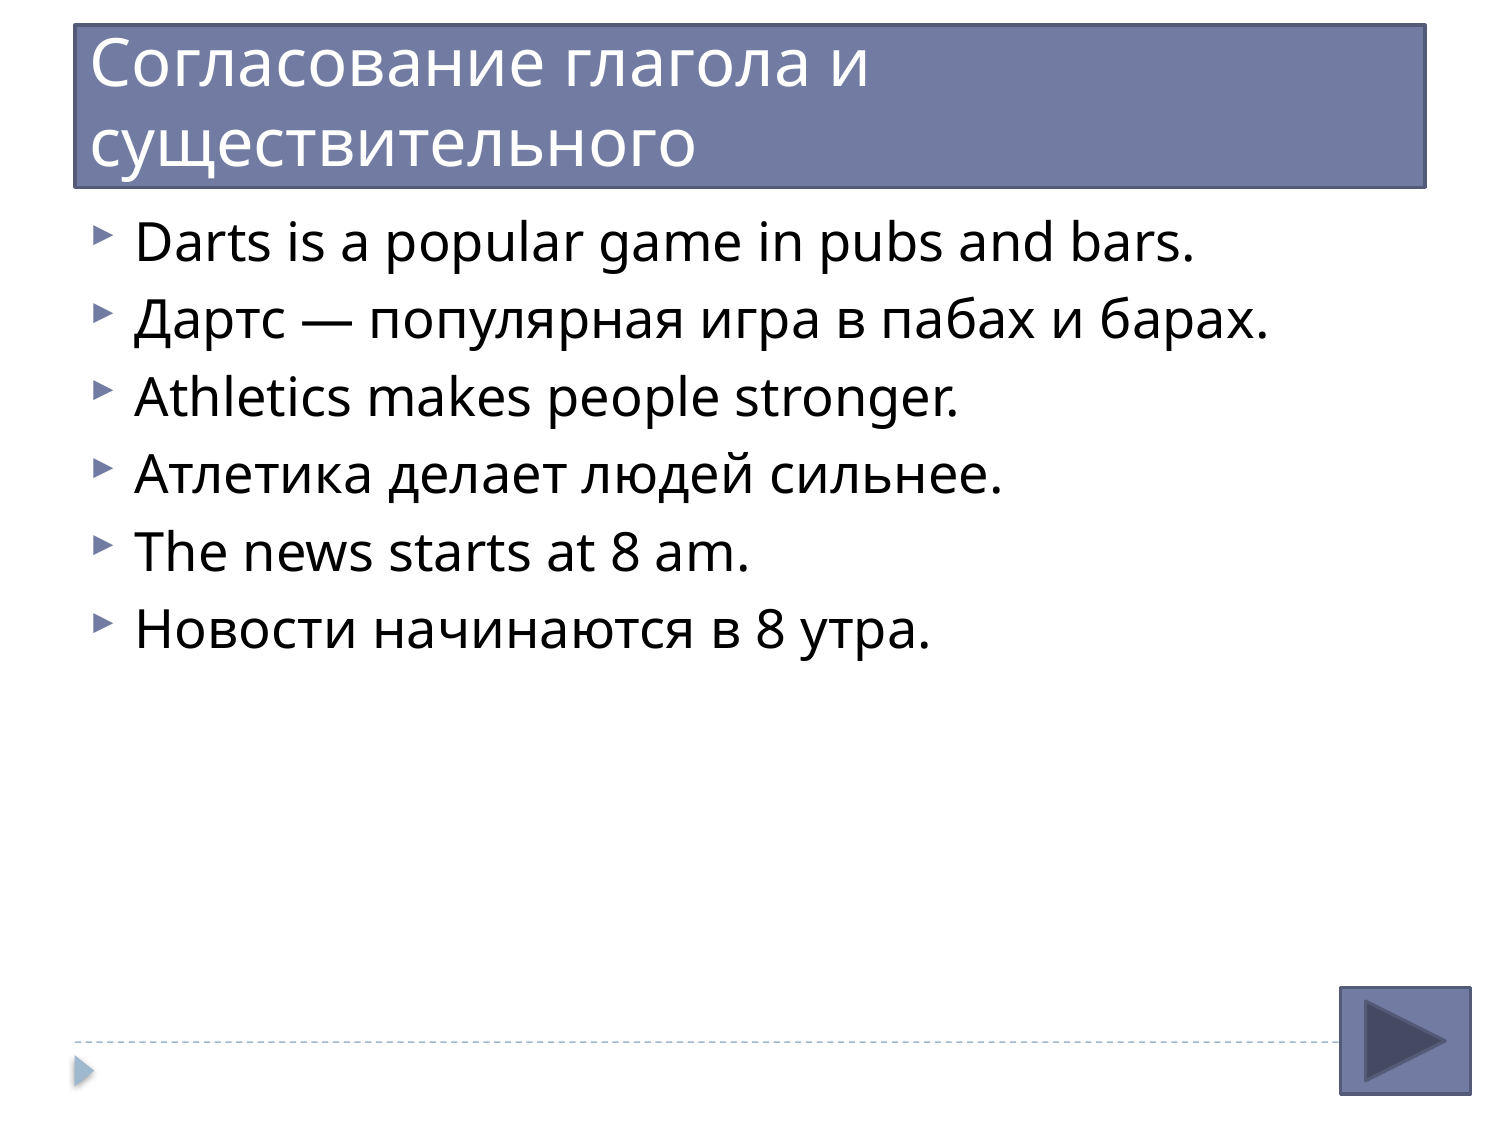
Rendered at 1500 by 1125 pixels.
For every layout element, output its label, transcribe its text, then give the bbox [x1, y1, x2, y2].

title Согласование глагола и существительного [73, 23, 1427, 189]
list Darts is a popular game in pubs and bars. Дартс — популярная игра в пабах и барах. Athletics makes people stronger. Атлетика делает людей сильнее. The news starts at 8 am. Новости начинаются в 8 утра. [75, 200, 1425, 1010]
text_box [1339, 986, 1472, 1096]
